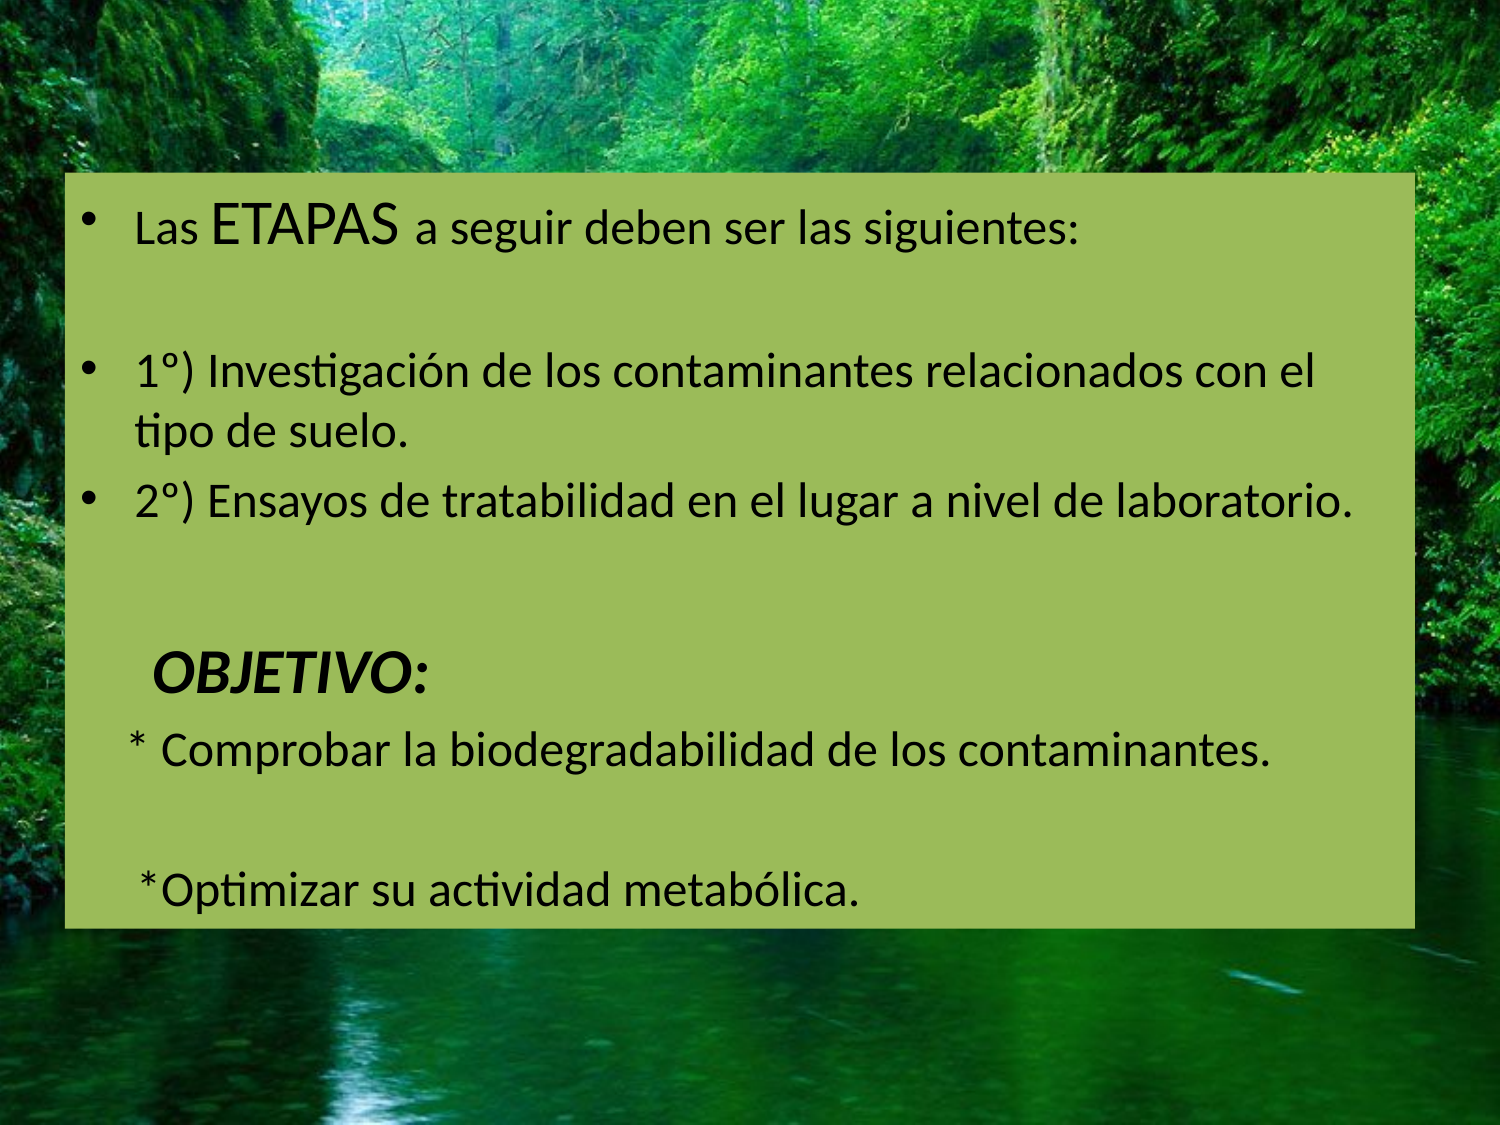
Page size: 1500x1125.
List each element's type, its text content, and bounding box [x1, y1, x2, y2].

list Las ETAPAS a seguir deben ser las siguientes: 1º) Investigación de los contaminantes relacionados con el tipo de suelo. 2º) Ensayos de tratabilidad en el lugar a nivel de laboratorio. OBJETIVO: * Comprobar la biodegradabilidad de los contaminantes. *Optimizar su actividad metabólica. [64, 172, 1415, 929]
picture [0, 0, 1500, 1125]
